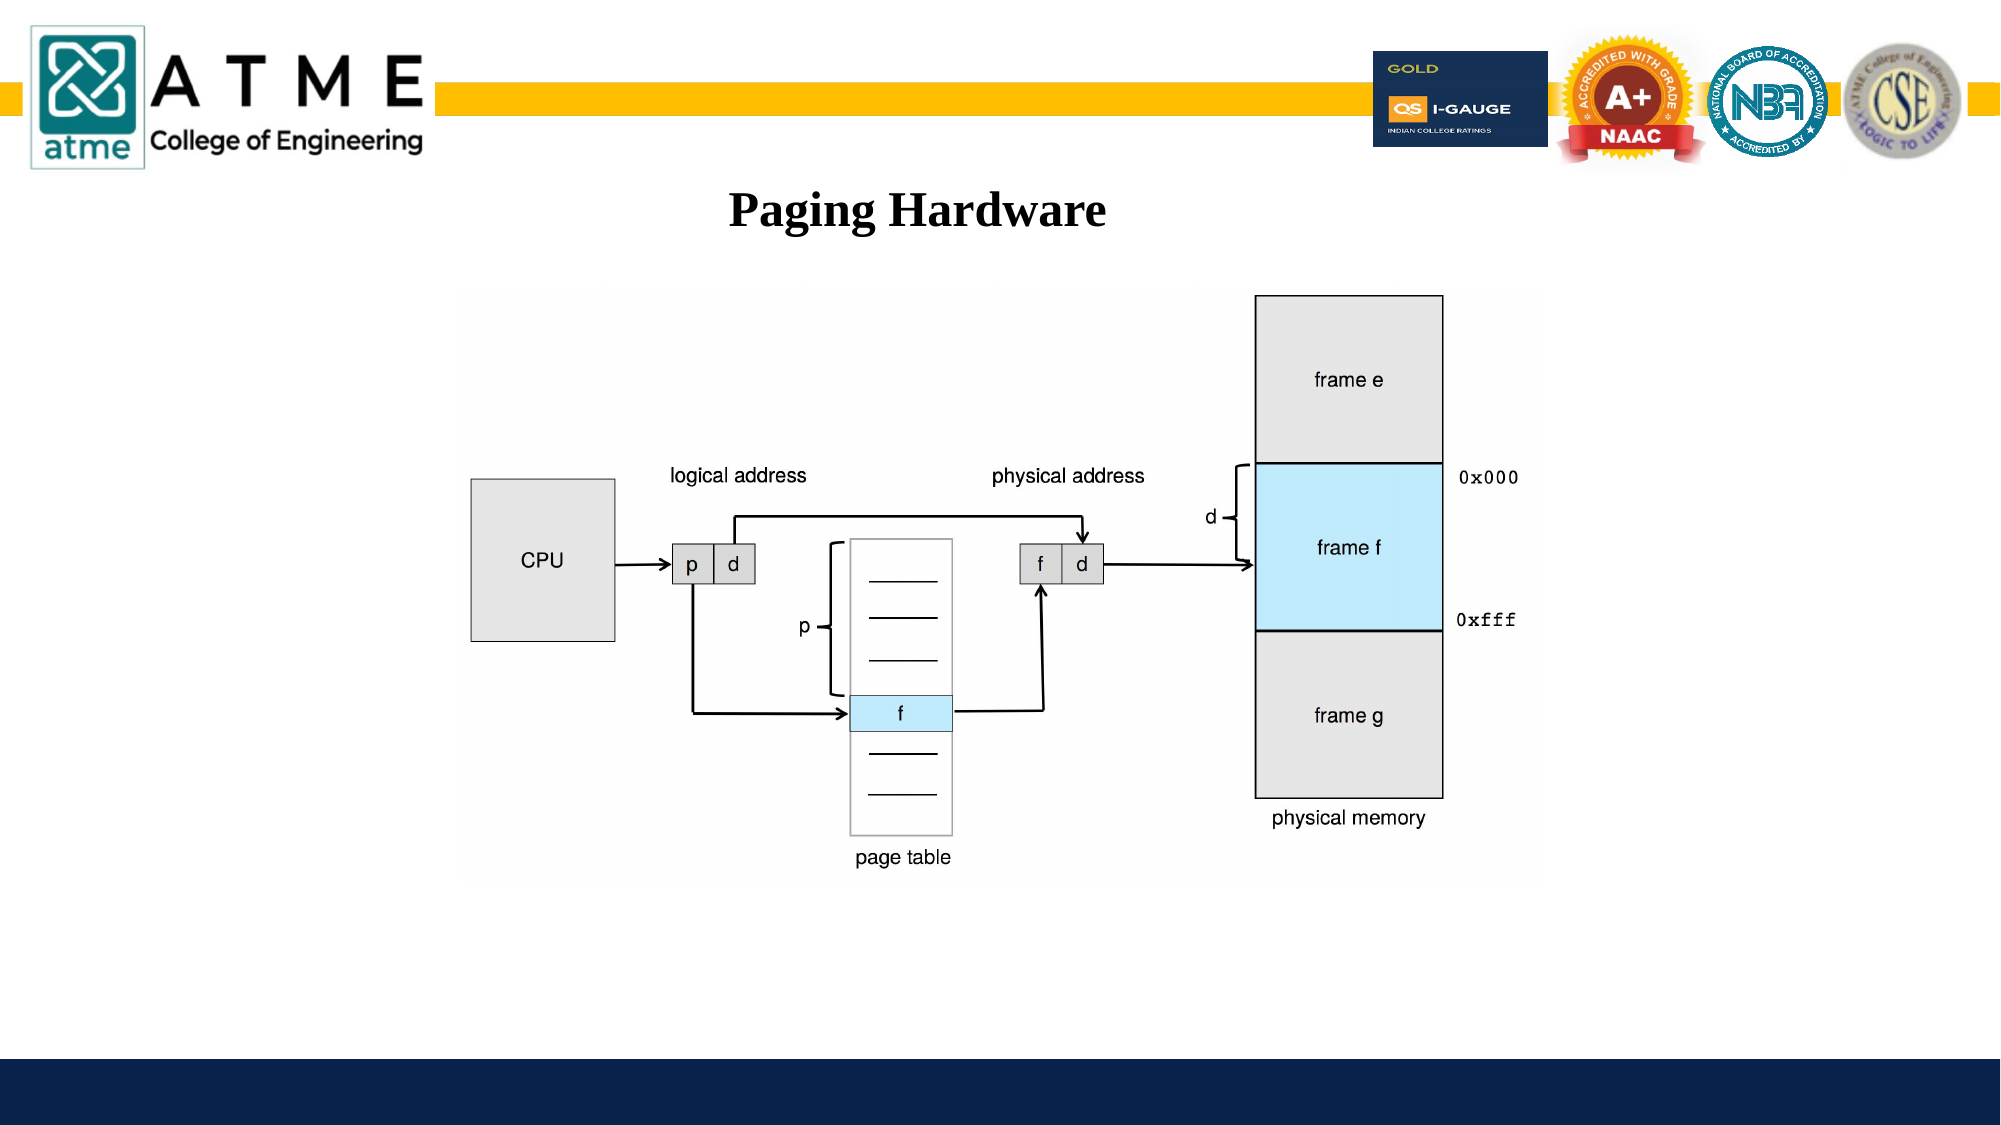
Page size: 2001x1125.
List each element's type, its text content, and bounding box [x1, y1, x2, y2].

picture [1373, 20, 1828, 168]
picture [459, 284, 1541, 886]
picture [0, 1059, 2001, 1125]
title Paging Hardware [713, 168, 2000, 264]
picture [22, 15, 435, 178]
picture [1840, 26, 1968, 168]
